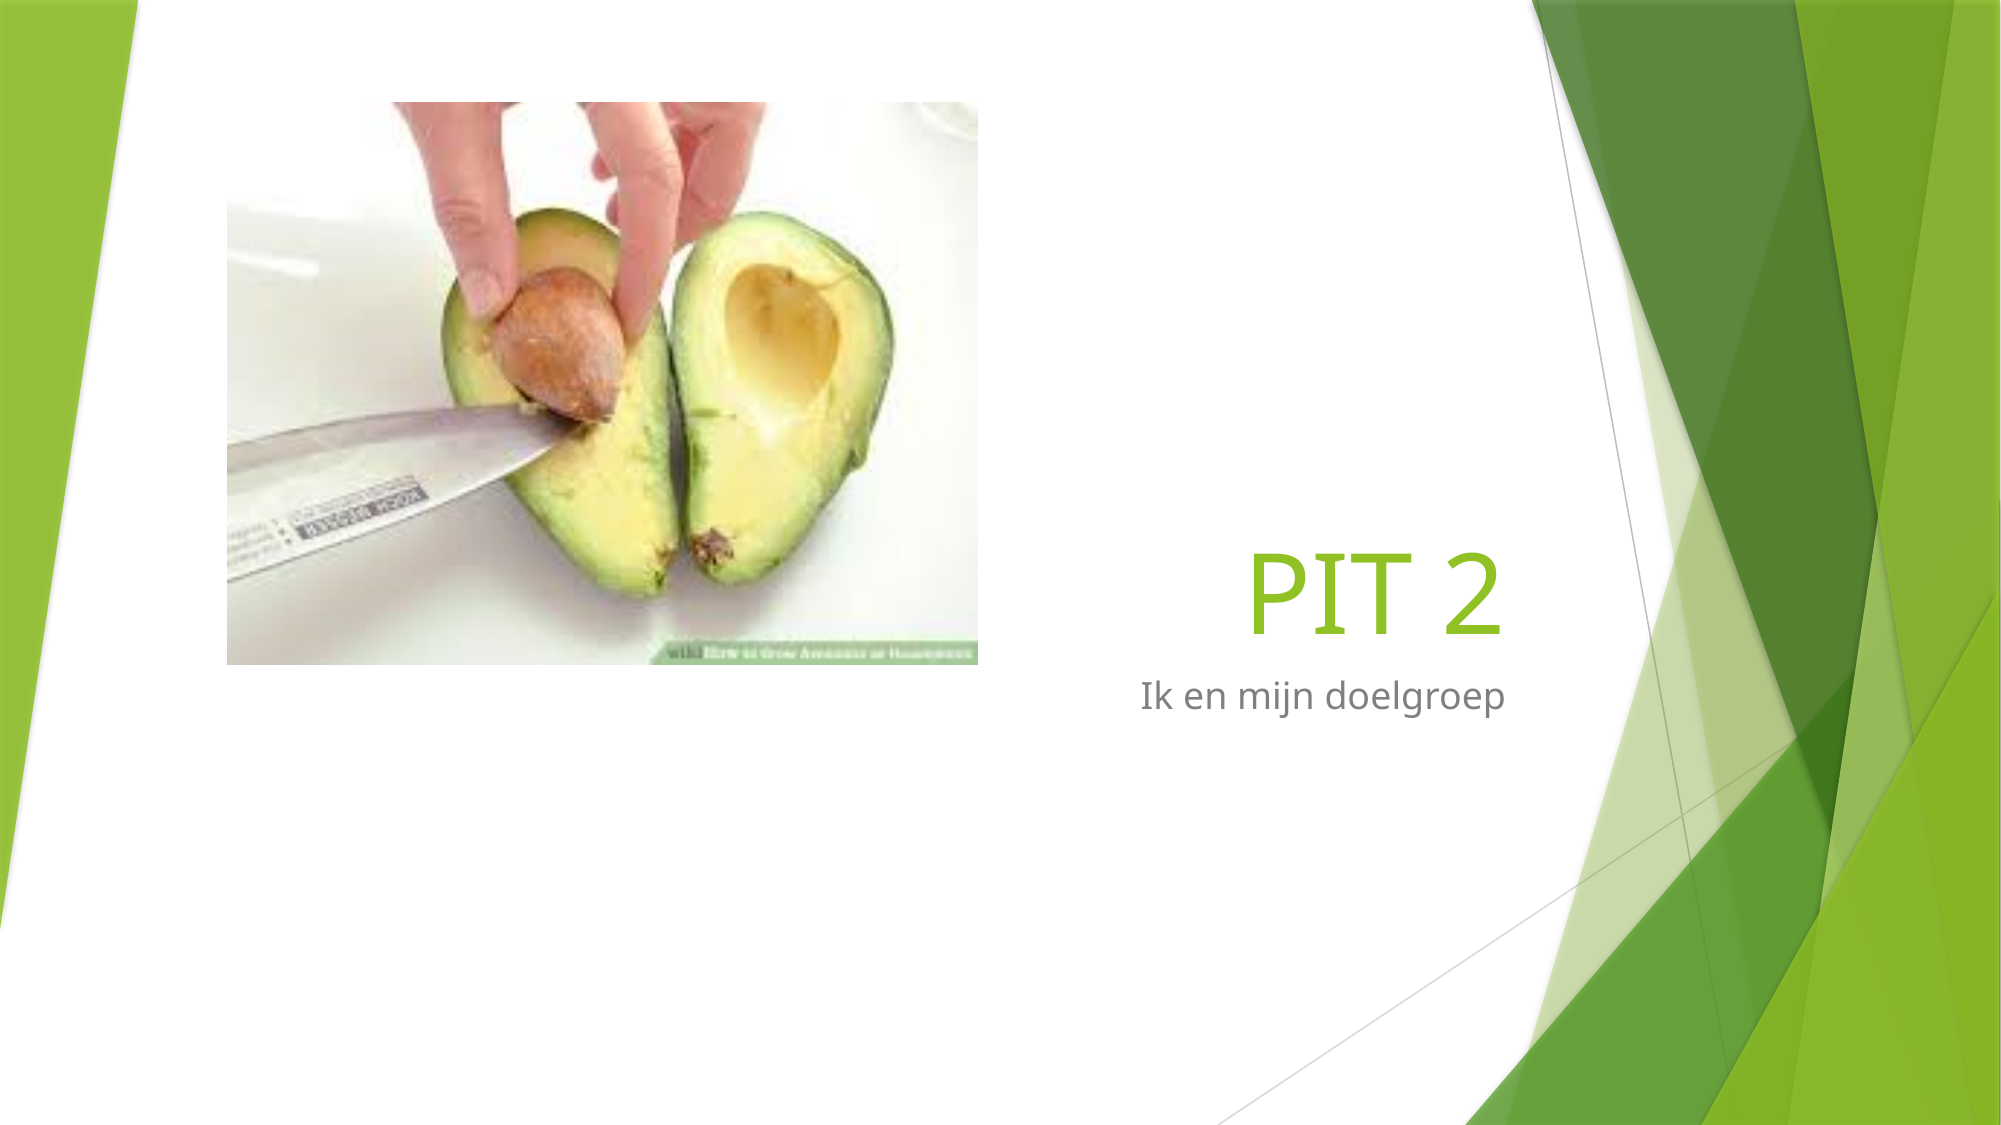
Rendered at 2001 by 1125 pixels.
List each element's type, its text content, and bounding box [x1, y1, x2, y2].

subtitle Ik en mijn doelgroep [247, 664, 1522, 845]
title PIT 2 [983, 394, 1522, 664]
picture [226, 102, 978, 665]
